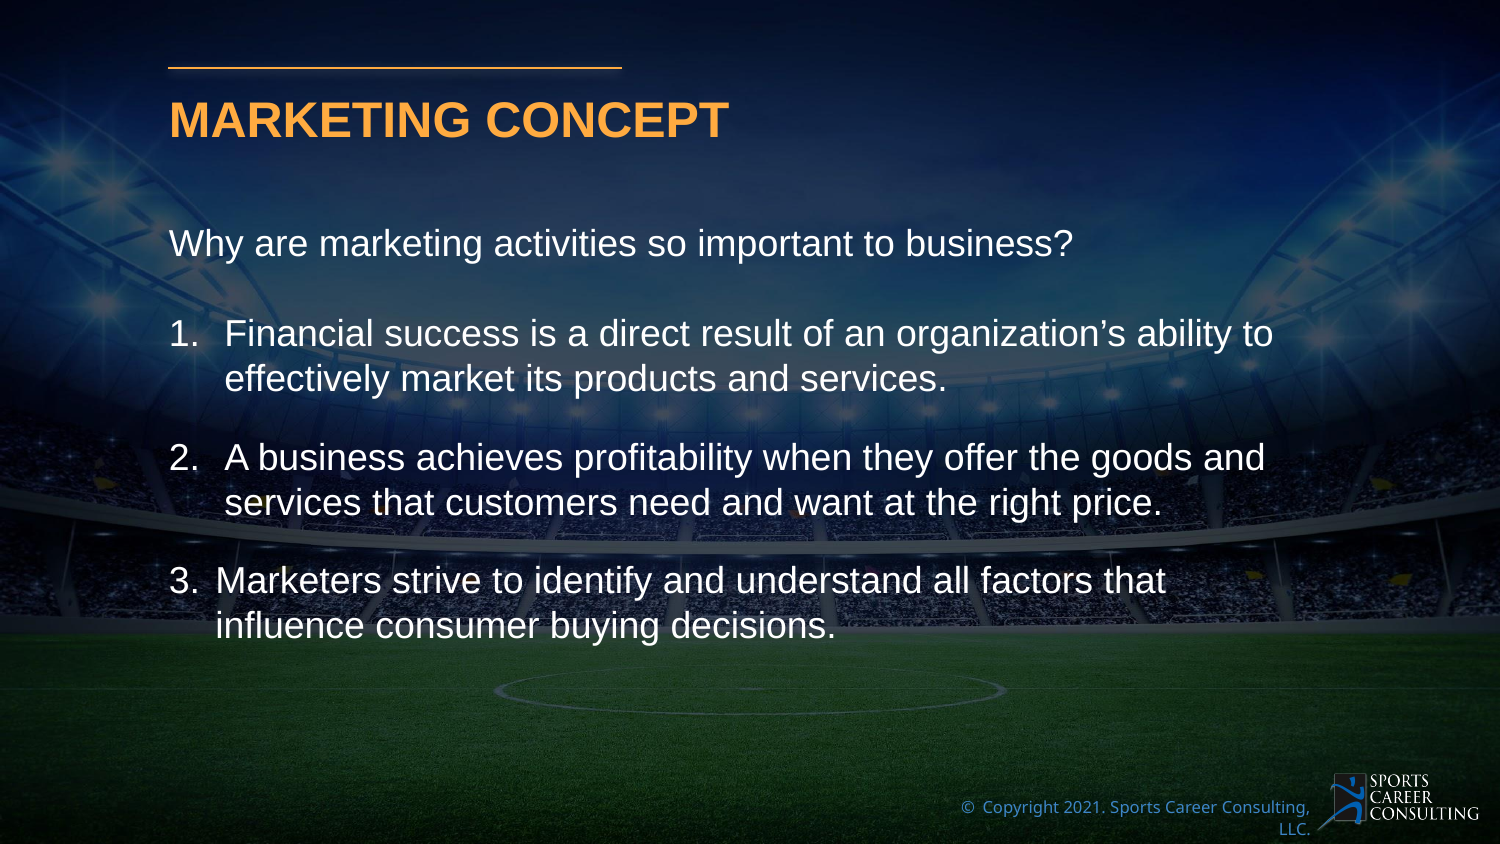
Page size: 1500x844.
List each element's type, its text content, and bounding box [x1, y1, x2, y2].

picture [0, 0, 1500, 844]
text_box © Copyright 2021. Sports Career Consulting, LLC. [914, 769, 1326, 844]
list Why are marketing activities so important to business? 1. Financial success is a direct result of an organization’s ability to effectively market its products and services. 2. A business achieves profitability when they offer the goods and services that customers need and want at the right price. 3. Marketers strive to identify and understand all factors that influence consumer buying decisions. [153, 204, 1331, 703]
title MARKETING CONCEPT [153, 72, 1095, 164]
